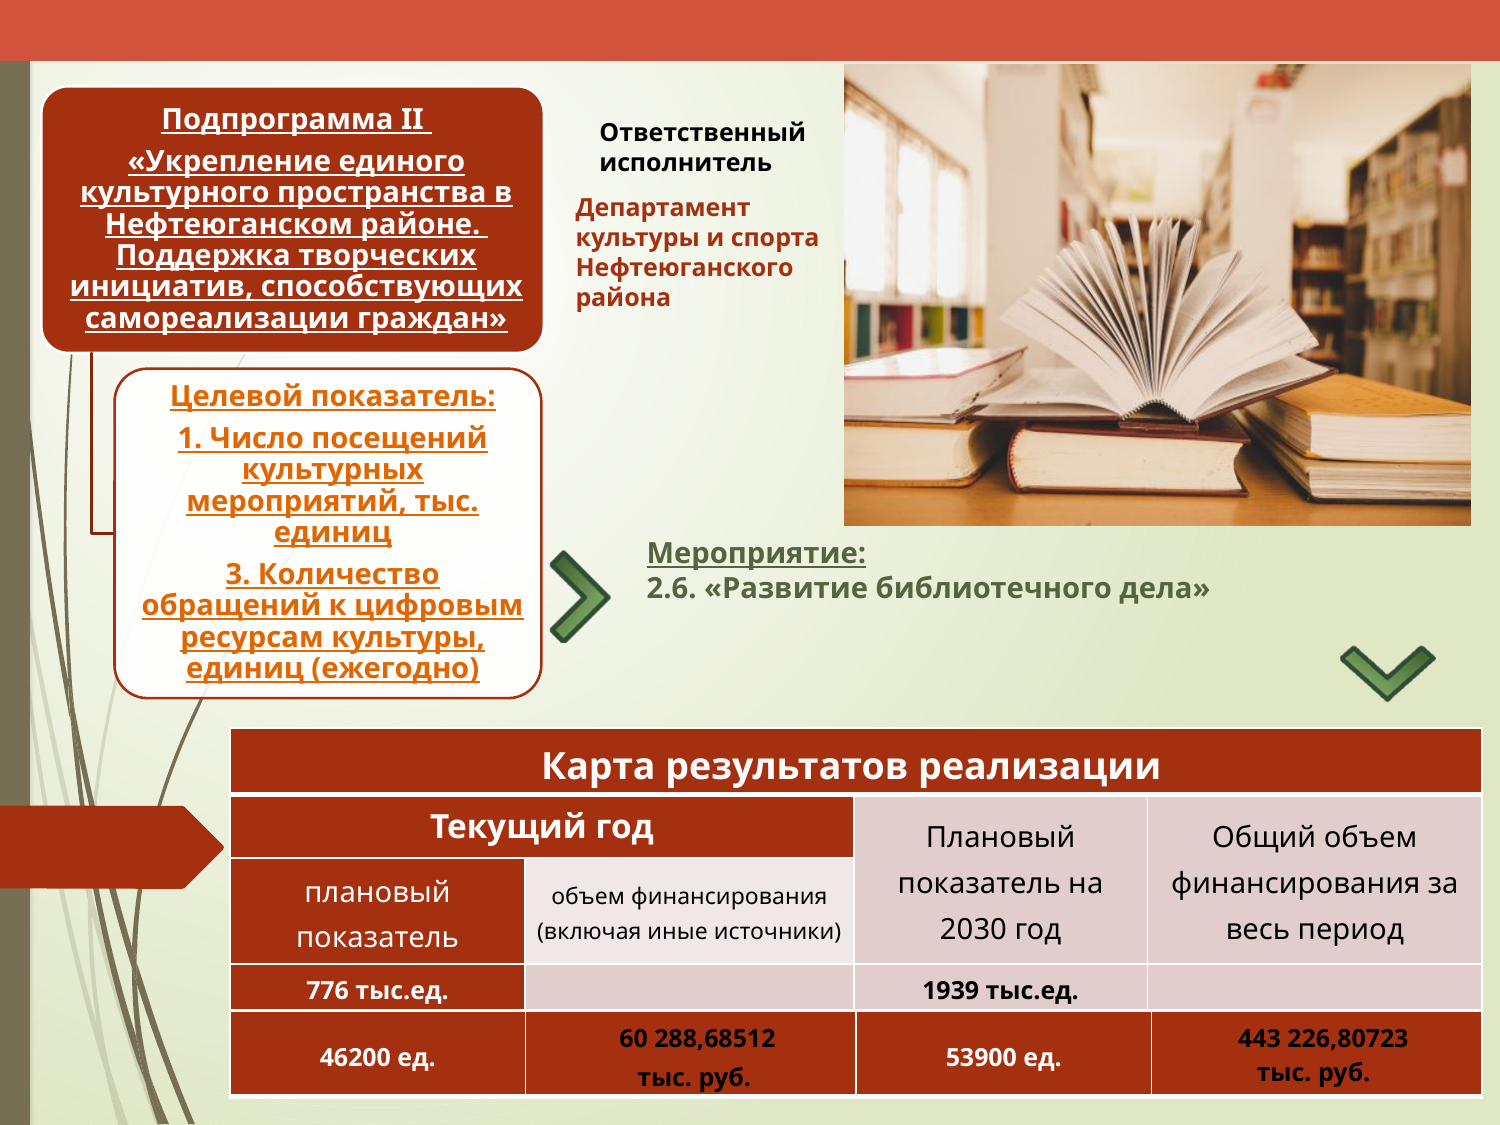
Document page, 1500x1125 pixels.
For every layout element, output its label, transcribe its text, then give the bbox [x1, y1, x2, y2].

table_header 46200 ед. [231, 1012, 525, 1094]
table_cell Текущий год [231, 797, 853, 857]
text_box Департамент культуры и спорта Нефтеюганского района [560, 184, 839, 319]
text_box Ответственный исполнитель [584, 108, 839, 184]
table_cell 1939 тыс.ед. [855, 965, 1147, 1009]
table_cell плановый показатель [231, 859, 524, 963]
picture [844, 64, 1471, 526]
picture [0, 0, 1500, 61]
table_cell 776 тыс.ед. [231, 965, 524, 1009]
table_header 443 226,80723 тыс. руб. [1152, 1012, 1481, 1094]
table_cell объем финансирования (включая иные источники) [526, 859, 853, 963]
table_header 53900 ед. [857, 1012, 1151, 1094]
table_header 60 288,68512 тыс. руб. [526, 1012, 855, 1094]
table_header Карта результатов реализации [231, 729, 1481, 792]
table_cell [1148, 965, 1481, 1009]
picture [1340, 644, 1436, 764]
table_cell Общий объем финансирования за весь период [1148, 797, 1481, 963]
table_cell Плановый показатель на 2030 год [855, 797, 1147, 963]
table_cell [526, 965, 853, 1009]
text_box Мероприятие: 2.6. «Развитие библиотечного дела» [631, 527, 1412, 612]
picture [557, 532, 678, 661]
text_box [22, 75, 557, 762]
